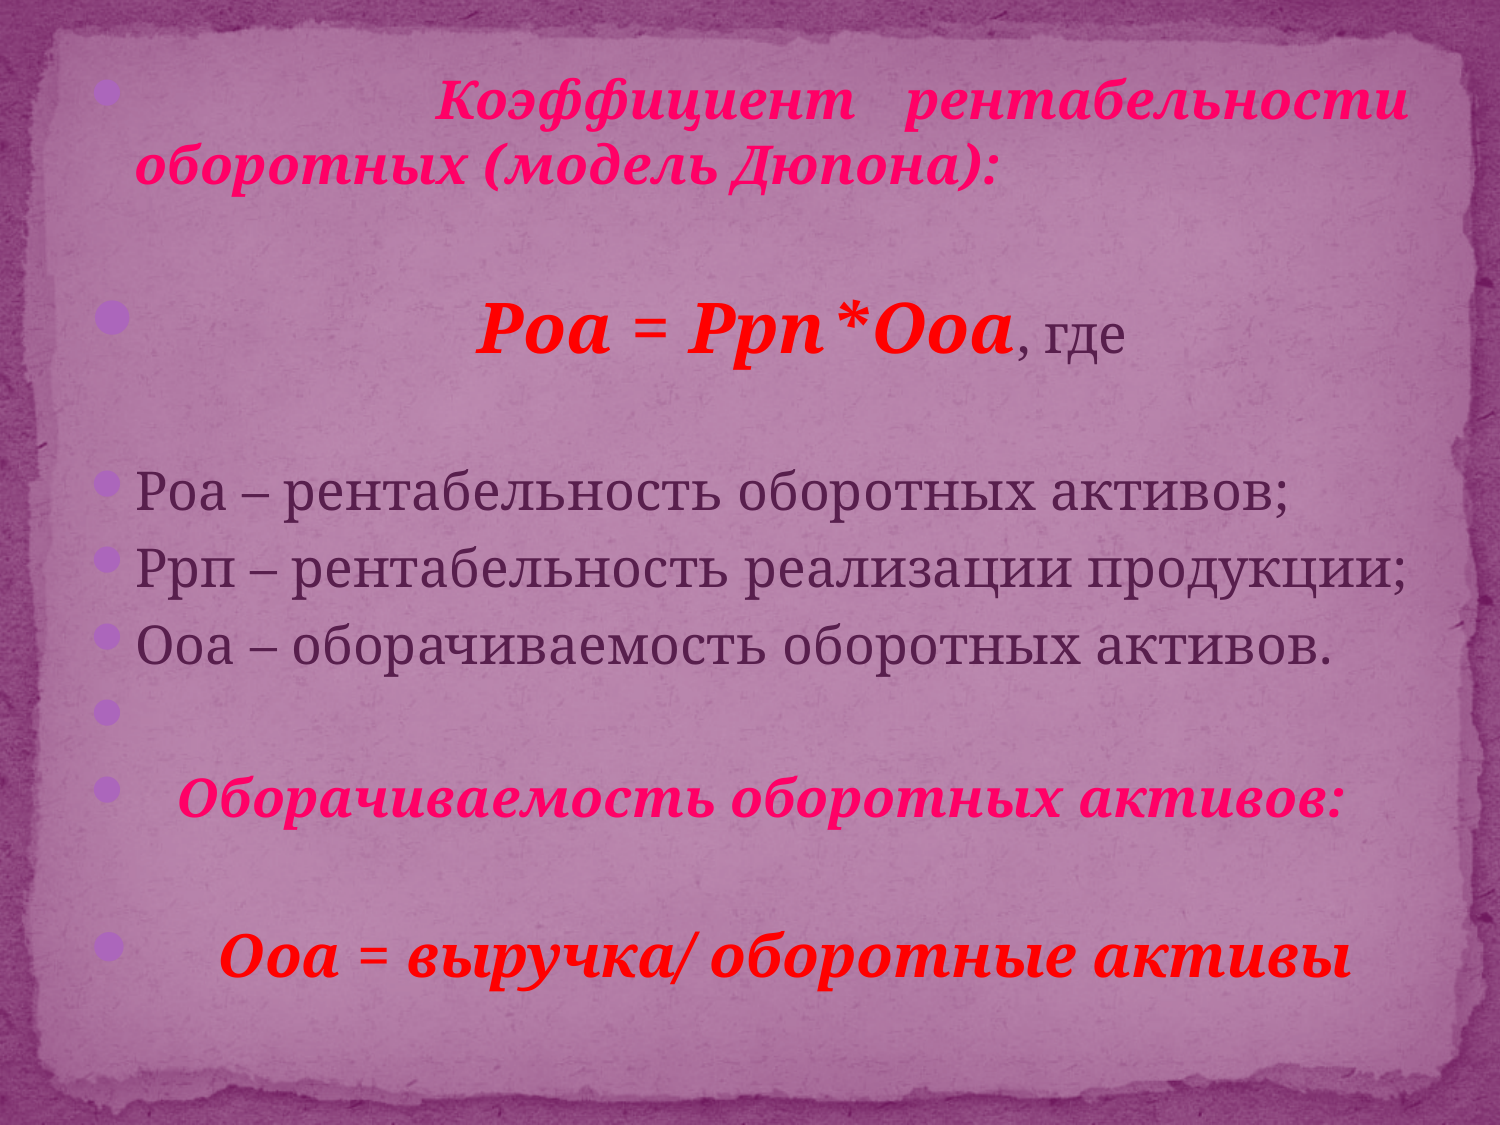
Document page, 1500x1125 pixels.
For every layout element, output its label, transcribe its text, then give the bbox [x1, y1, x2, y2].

list Коэффициент рентабельности оборотных (модель Дюпона): Роа = Ррп*Ооа, где Роа – рентабельность оборотных активов; Ррп – рентабельность реализации продукции; Ооа – оборачиваемость оборотных активов. Оборачиваемость оборотных активов: Ооа = выручка/ оборотные активы [74, 58, 1426, 1032]
